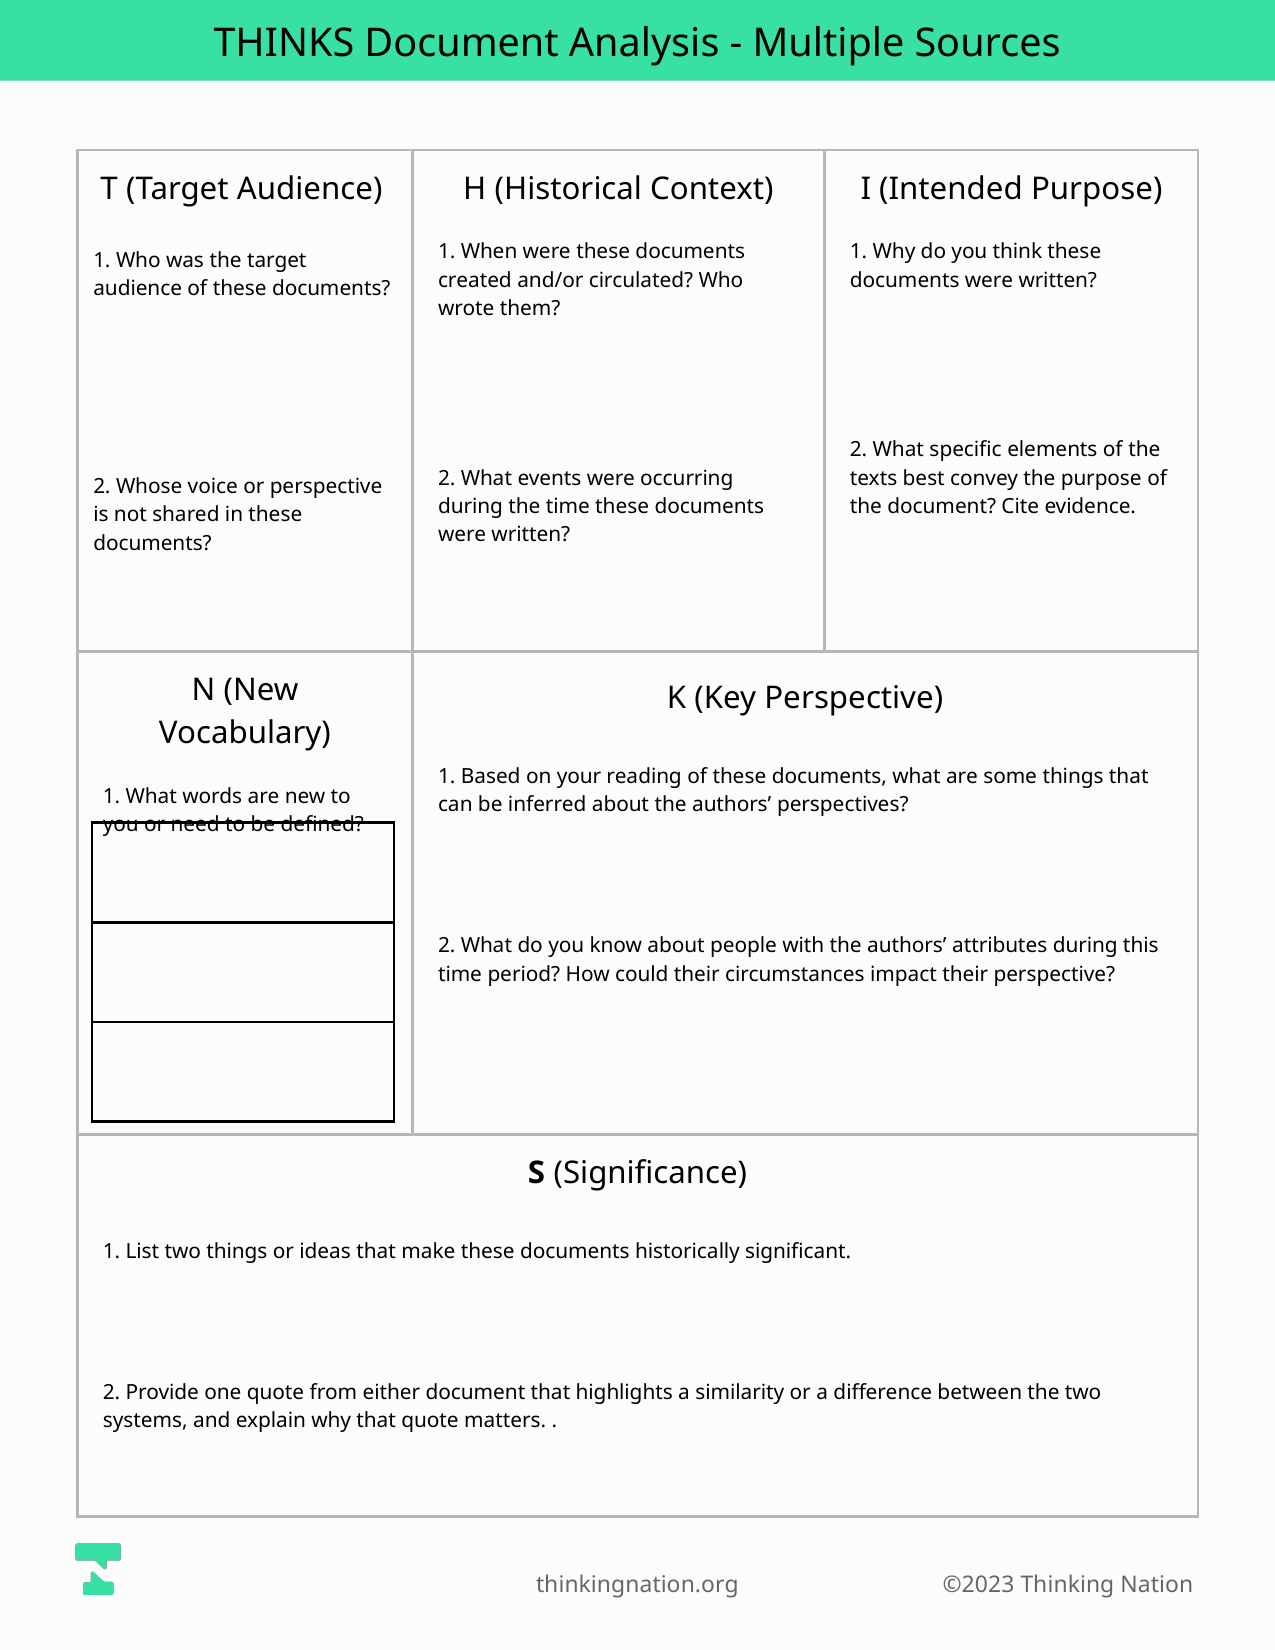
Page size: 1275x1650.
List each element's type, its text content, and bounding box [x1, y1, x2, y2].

table_header [93, 824, 393, 921]
table_cell [93, 1023, 393, 1120]
text_box thinkingnation.org [486, 1553, 789, 1605]
table_header T (Target Audience) 1. Who was the target audience of these documents? 2. Whose voice or perspective is not shared in these documents? [79, 151, 411, 650]
text_box ©2023 Thinking Nation [907, 1553, 1210, 1605]
table_header H (Historical Context) 1. When were these documents created and/or circulated? Who wrote them? 2. What events were occurring during the time these documents were written? [414, 151, 823, 650]
table_cell N (New Vocabulary) 1. What words are new to you or need to be defined? [79, 653, 411, 1133]
table_header I (Intended Purpose) 1. Why do you think these documents were written? 2. What specific elements of the texts best convey the purpose of the document? Cite evidence. [826, 151, 1197, 650]
table_cell [93, 924, 393, 1021]
text_box THINKS Document Analysis - Multiple Sources [0, 0, 1275, 81]
table_cell K (Key Perspective) 1. Based on your reading of these documents, what are some things that can be inferred about the authors’ perspectives? 2. What do you know about people with the authors’ attributes during this time period? How could their circumstances impact their perspective? [414, 653, 1197, 1133]
table_cell S (Significance) 1. List two things or ideas that make these documents historically significant. 2. Provide one quote from either document that highlights a similarity or a difference between the two systems, and explain why that quote matters. . [79, 1136, 1197, 1515]
picture [62, 1533, 134, 1605]
